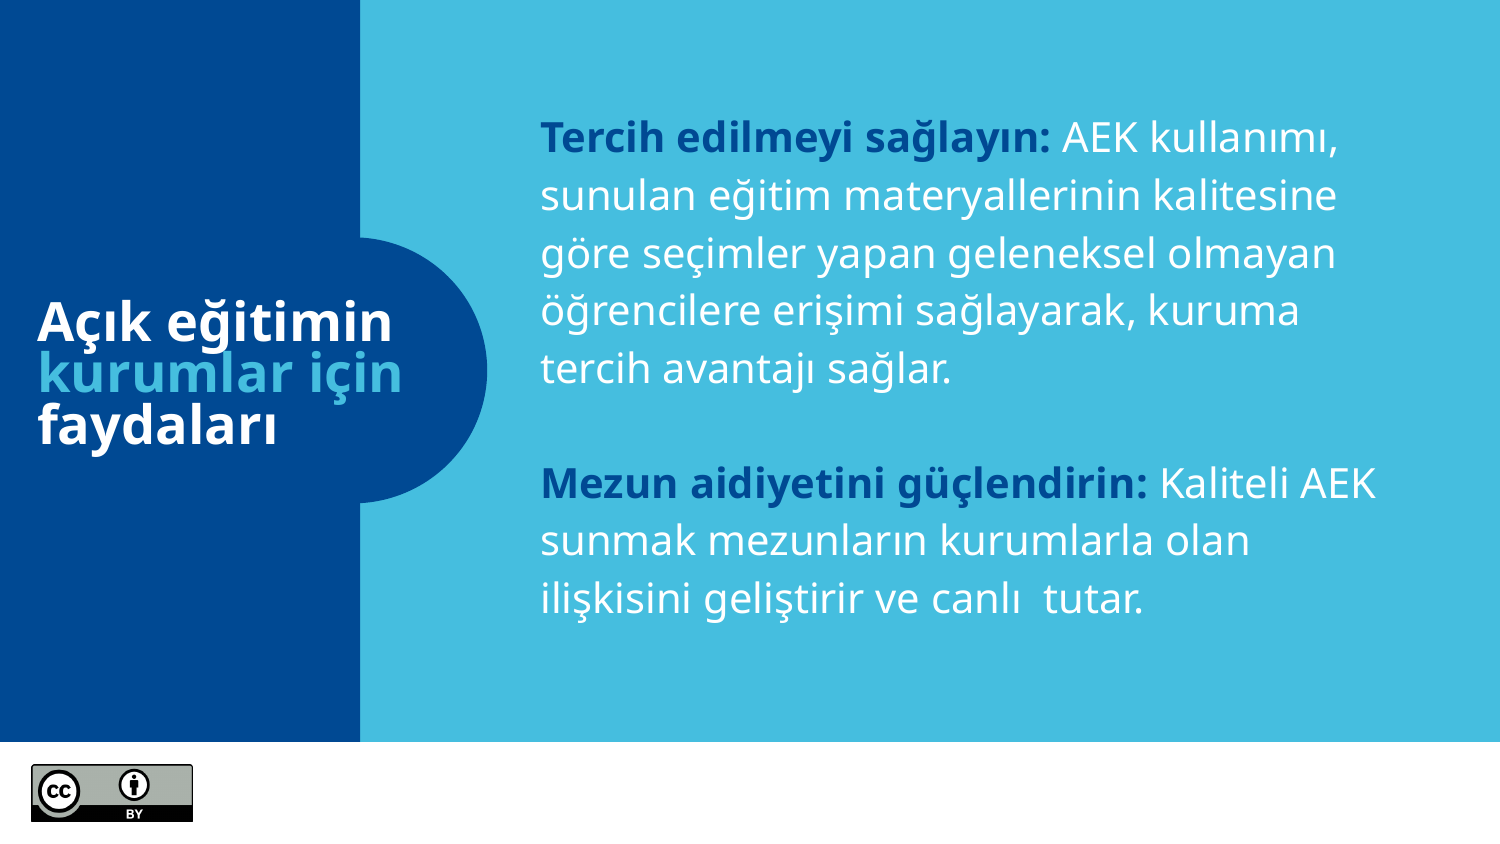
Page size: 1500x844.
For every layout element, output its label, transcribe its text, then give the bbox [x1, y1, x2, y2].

text_box Tercih edilmeyi sağlayın: AEK kullanımı, sunulan eğitim materyallerinin kalitesine göre seçimler yapan geleneksel olmayan öğrencilere erişimi sağlayarak, kuruma tercih avantajı sağlar. Mezun aidiyetini güçlendirin: Kaliteli AEK sunmak mezunların kurumlarla olan ilişkisini geliştirir ve canlı tutar. [525, 88, 1424, 637]
text_box [250, 237, 488, 504]
text_box [0, 0, 361, 742]
text_box [0, 742, 1500, 844]
picture [31, 764, 193, 822]
text_box Açık eğitimin kurumlar için faydaları [22, 284, 437, 471]
